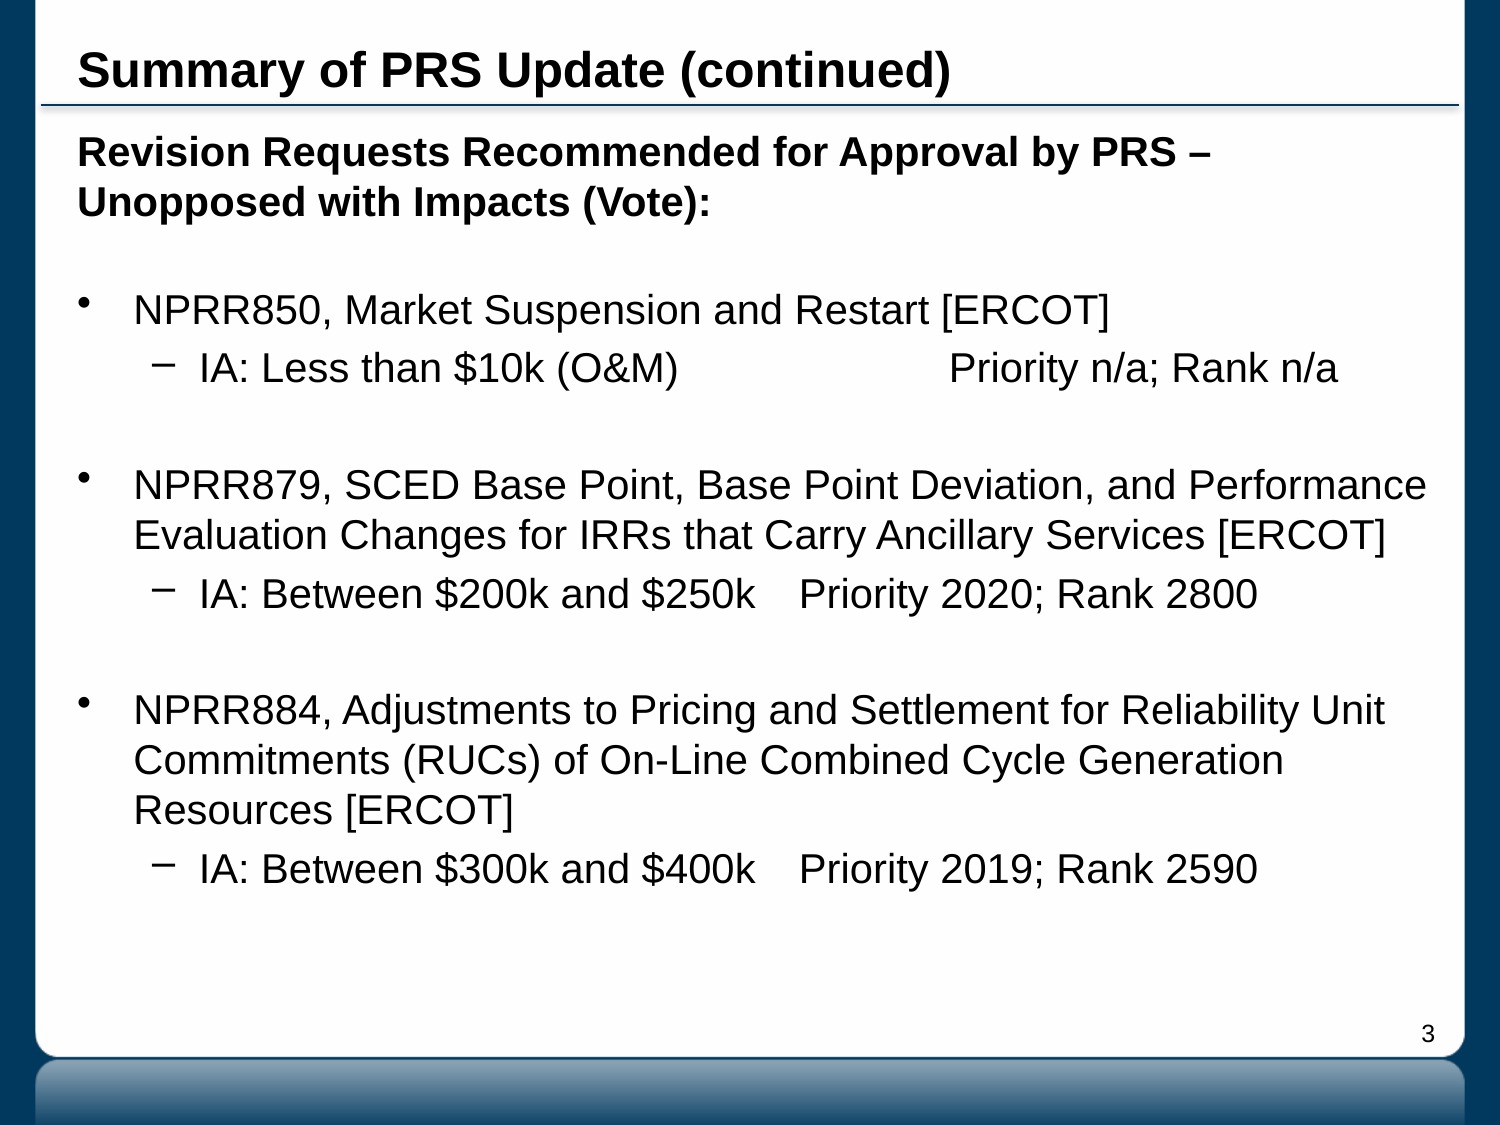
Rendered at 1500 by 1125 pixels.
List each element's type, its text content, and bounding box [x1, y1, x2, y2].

title Summary of PRS Update (continued) [62, 29, 1450, 106]
picture [35, 0, 1465, 1125]
text_box Revision Requests Recommended for Approval by PRS – Unopposed with Impacts (Vote): NPRR850, Market Suspension and Restart [ERCOT] IA: Less than $10k (O&M) Priority n/a; Rank n/a NPRR879, SCED Base Point, Base Point Deviation, and Performance Evaluation Changes for IRRs that Carry Ancillary Services [ERCOT] IA: Between $200k and $250k Priority 2020; Rank 2800 NPRR884, Adjustments to Pricing and Settlement for Reliability Unit Commitments (RUCs) of On-Line Combined Cycle Generation Resources [ERCOT] IA: Between $300k and $400k Priority 2019; Rank 2590 [62, 117, 1450, 1027]
